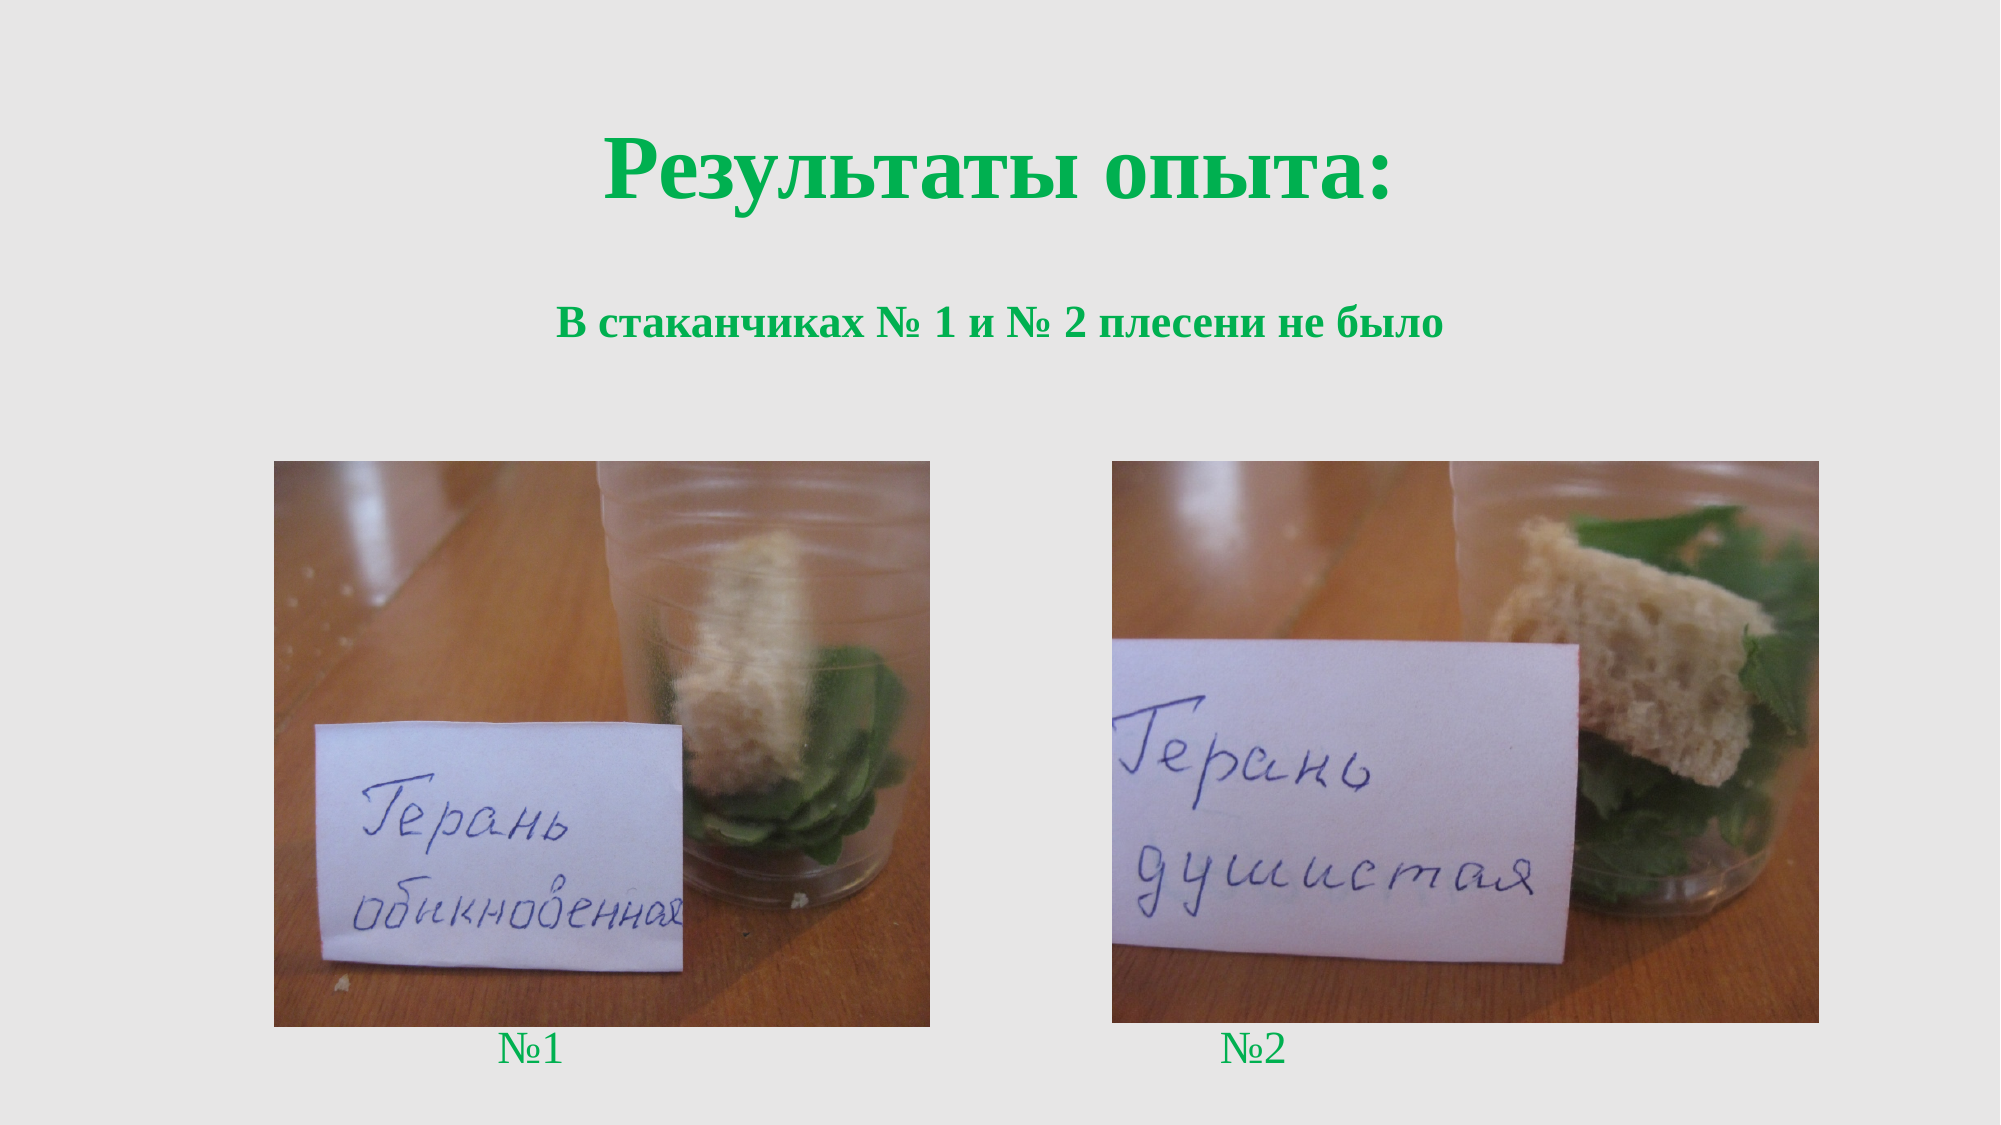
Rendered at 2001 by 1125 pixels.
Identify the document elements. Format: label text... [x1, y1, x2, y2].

list В стаканчиках № 1 и № 2 плесени не было №1 №2 [137, 290, 1863, 1085]
picture [274, 461, 930, 1027]
picture [1112, 461, 1819, 1023]
title Результаты опыта: [137, 59, 1863, 278]
